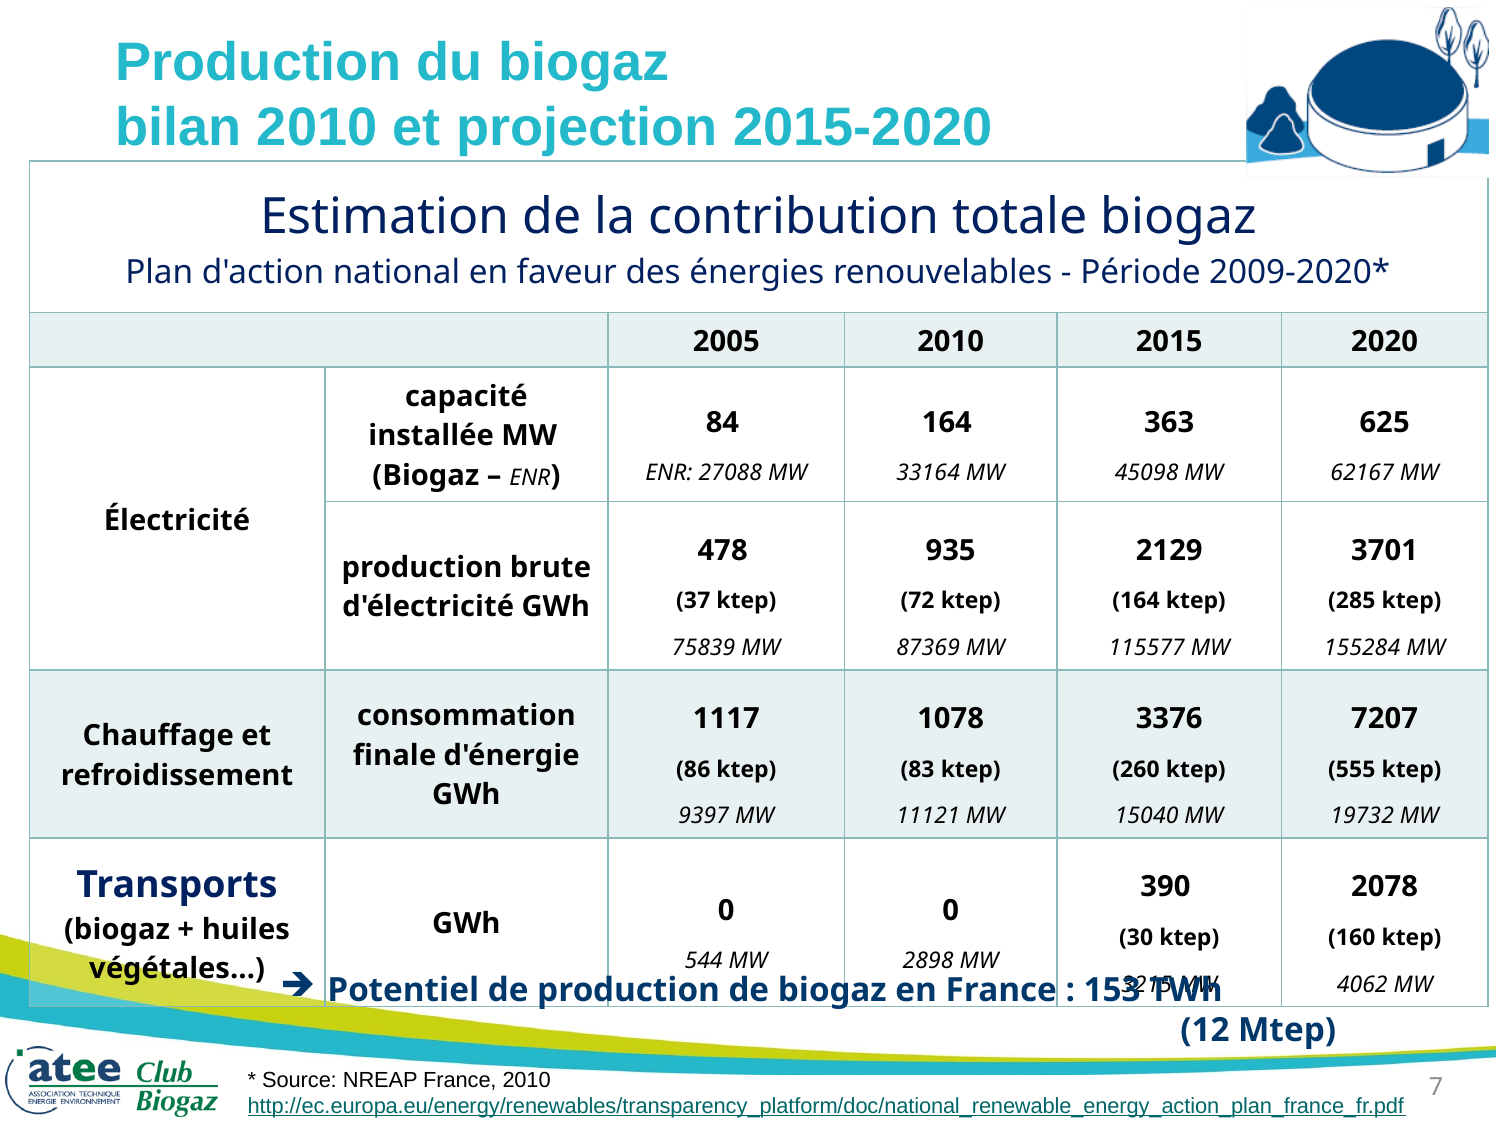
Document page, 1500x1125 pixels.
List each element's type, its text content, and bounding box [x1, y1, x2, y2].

table_cell 625 62167 MW [1282, 368, 1487, 501]
table_cell 7207 (555 ktep) 19732 MW [1282, 671, 1487, 837]
text_box Potentiel de production de biogaz en France : 153 TWh (12 Mtep) [265, 960, 1500, 1096]
table_cell 363 45098 MW [1058, 368, 1281, 501]
table_cell Chauffage et refroidissement [30, 671, 324, 837]
table_cell 2010 [845, 313, 1056, 366]
table_cell production brute d'électricité GWh [326, 502, 607, 669]
picture [1489, 933, 1496, 960]
table_cell [30, 313, 607, 366]
table_cell 0 2898 MW [845, 839, 1056, 960]
title Production du biogaz bilan 2010 et projection 2015-2020 [100, 18, 1240, 113]
table_cell 164 33164 MW [845, 368, 1056, 501]
table_cell 2020 [1282, 313, 1487, 366]
table_cell 2129 (164 ktep) 115577 MW [1058, 502, 1281, 669]
table_cell capacité installée MW (Biogaz – ENR) [326, 368, 607, 501]
table_cell 2078 (160 ktep) 4062 MW [1282, 839, 1487, 960]
table_cell 3376 (260 ktep) 15040 MW [1058, 671, 1281, 837]
table_cell Transports (biogaz + huiles végétales…) [30, 839, 324, 1006]
table_cell 2015 [1058, 313, 1281, 366]
table_cell GWh [326, 839, 607, 960]
picture [0, 933, 265, 1117]
table_cell 3701 (285 ktep) 155284 MW [1282, 502, 1487, 669]
table_cell 84 ENR: 27088 MW [609, 368, 844, 501]
picture [1245, 7, 1489, 178]
table_cell 935 (72 ktep) 87369 MW [845, 502, 1056, 669]
table_cell consommation finale d'énergie GWh [326, 671, 607, 837]
table_header Estimation de la contribution totale biogaz Plan d'action national en faveur des énergies renouvelables - Période 2009-2020* [30, 162, 1487, 312]
text_box * Source: NREAP France, 2010 http://ec.europa.eu/energy/renewables/transparency_platform/doc/national_renewable_energy_action_plan_france_fr.pdf [233, 1057, 1444, 1125]
table_cell 1078 (83 ktep) 11121 MW [845, 671, 1056, 837]
table_cell 390 (30 ktep) 3215 MW [1058, 839, 1281, 960]
table_cell Électricité [30, 368, 324, 669]
table_cell 478 (37 ktep) 75839 MW [609, 502, 844, 669]
table_cell 1117 (86 ktep) 9397 MW [609, 671, 844, 837]
table_cell 2005 [609, 313, 844, 366]
table_cell 0 544 MW [609, 839, 844, 960]
